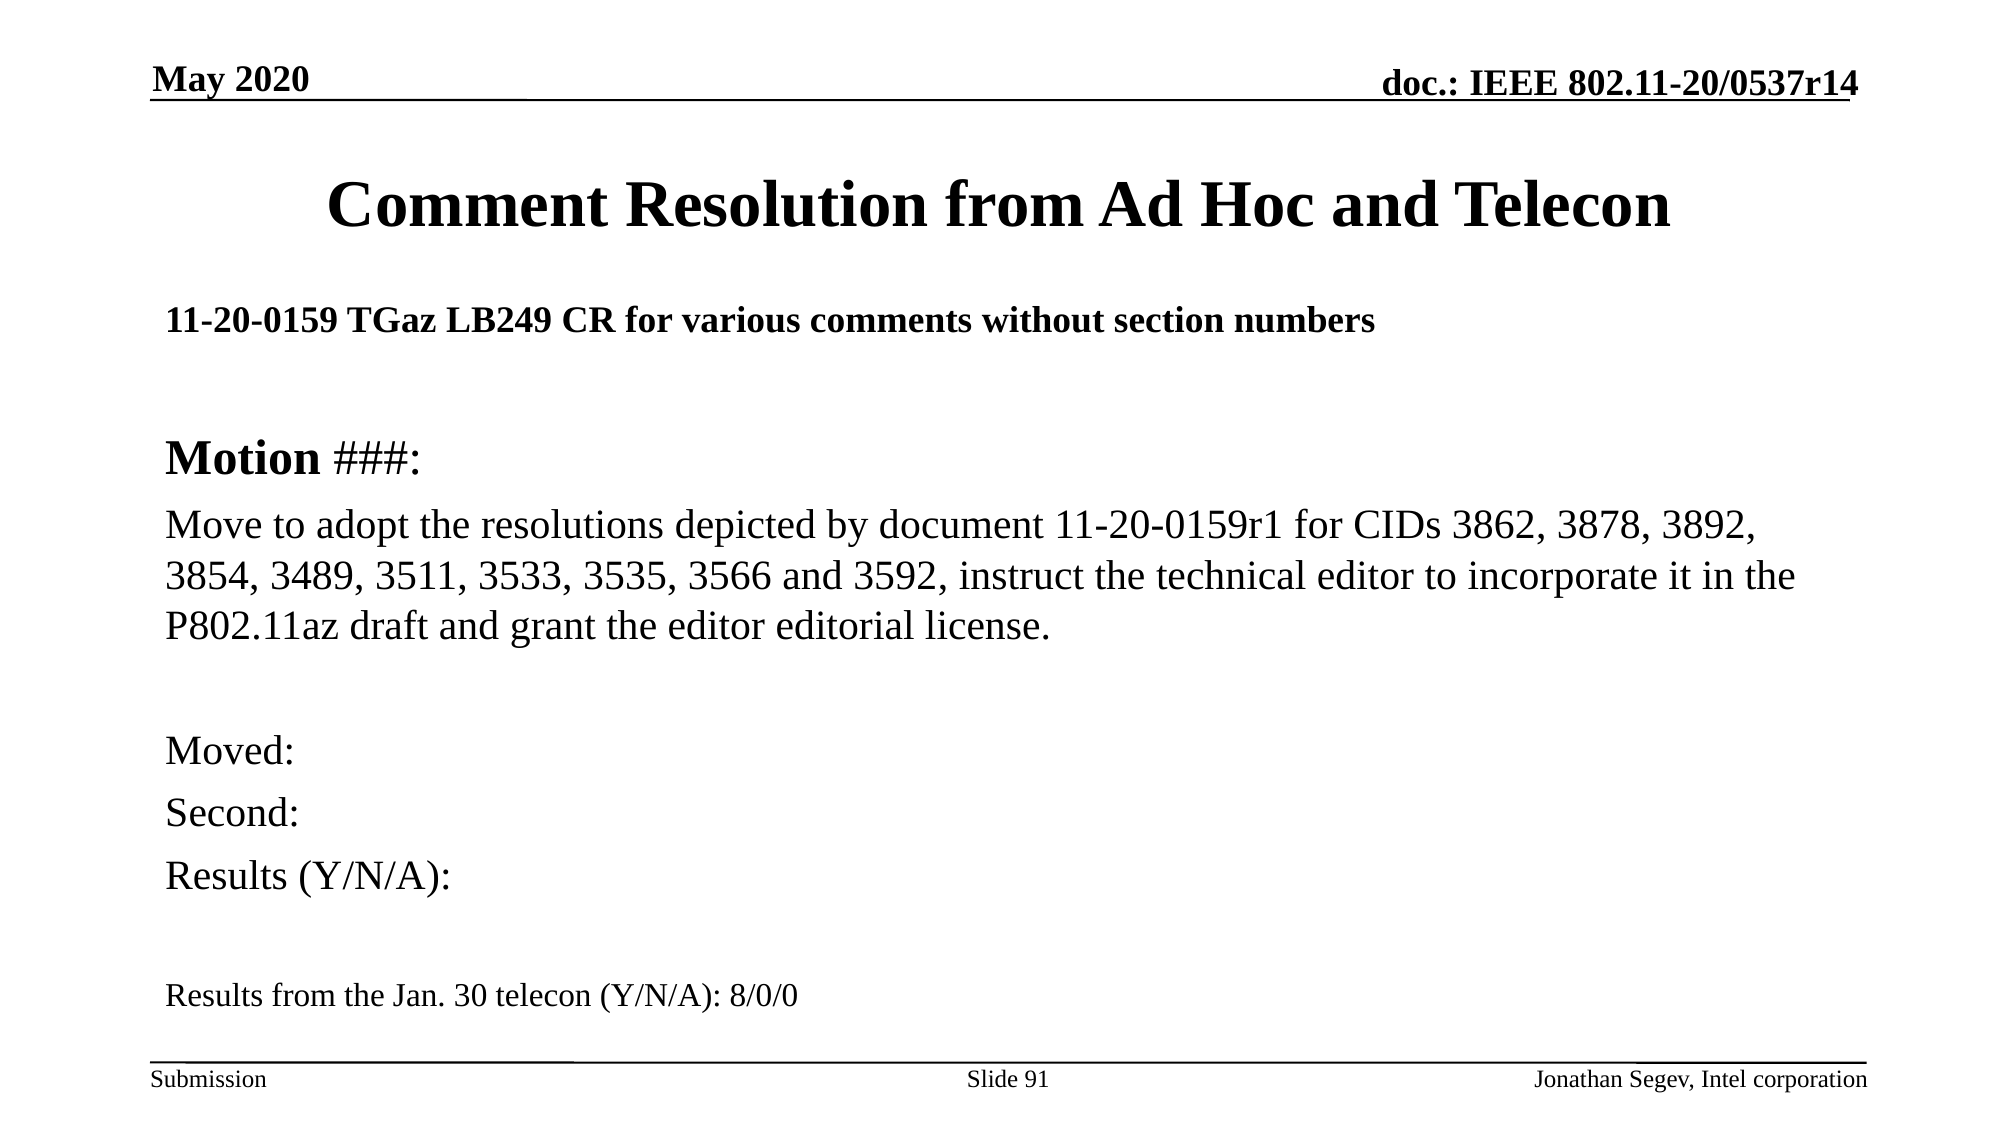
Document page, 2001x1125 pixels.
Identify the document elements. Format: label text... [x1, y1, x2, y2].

list 11-20-0159 TGaz LB249 CR for various comments without section numbers Motion ###: Move to adopt the resolutions depicted by document 11-20-0159r1 for CIDs 3862, 3878, 3892, 3854, 3489, 3511, 3533, 3535, 3566 and 3592, instruct the technical editor to incorporate it in the P802.11az draft and grant the editor editorial license. Moved: Second: Results (Y/N/A): Results from the Jan. 30 telecon (Y/N/A): 8/0/0 [149, 286, 1850, 1000]
slide_number Slide 91 [950, 1061, 1067, 1123]
title Comment Resolution from Ad Hoc and Telecon [149, 112, 1850, 286]
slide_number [152, 54, 563, 100]
footer Jonathan Segev, Intel corporation [1171, 1061, 1869, 1093]
